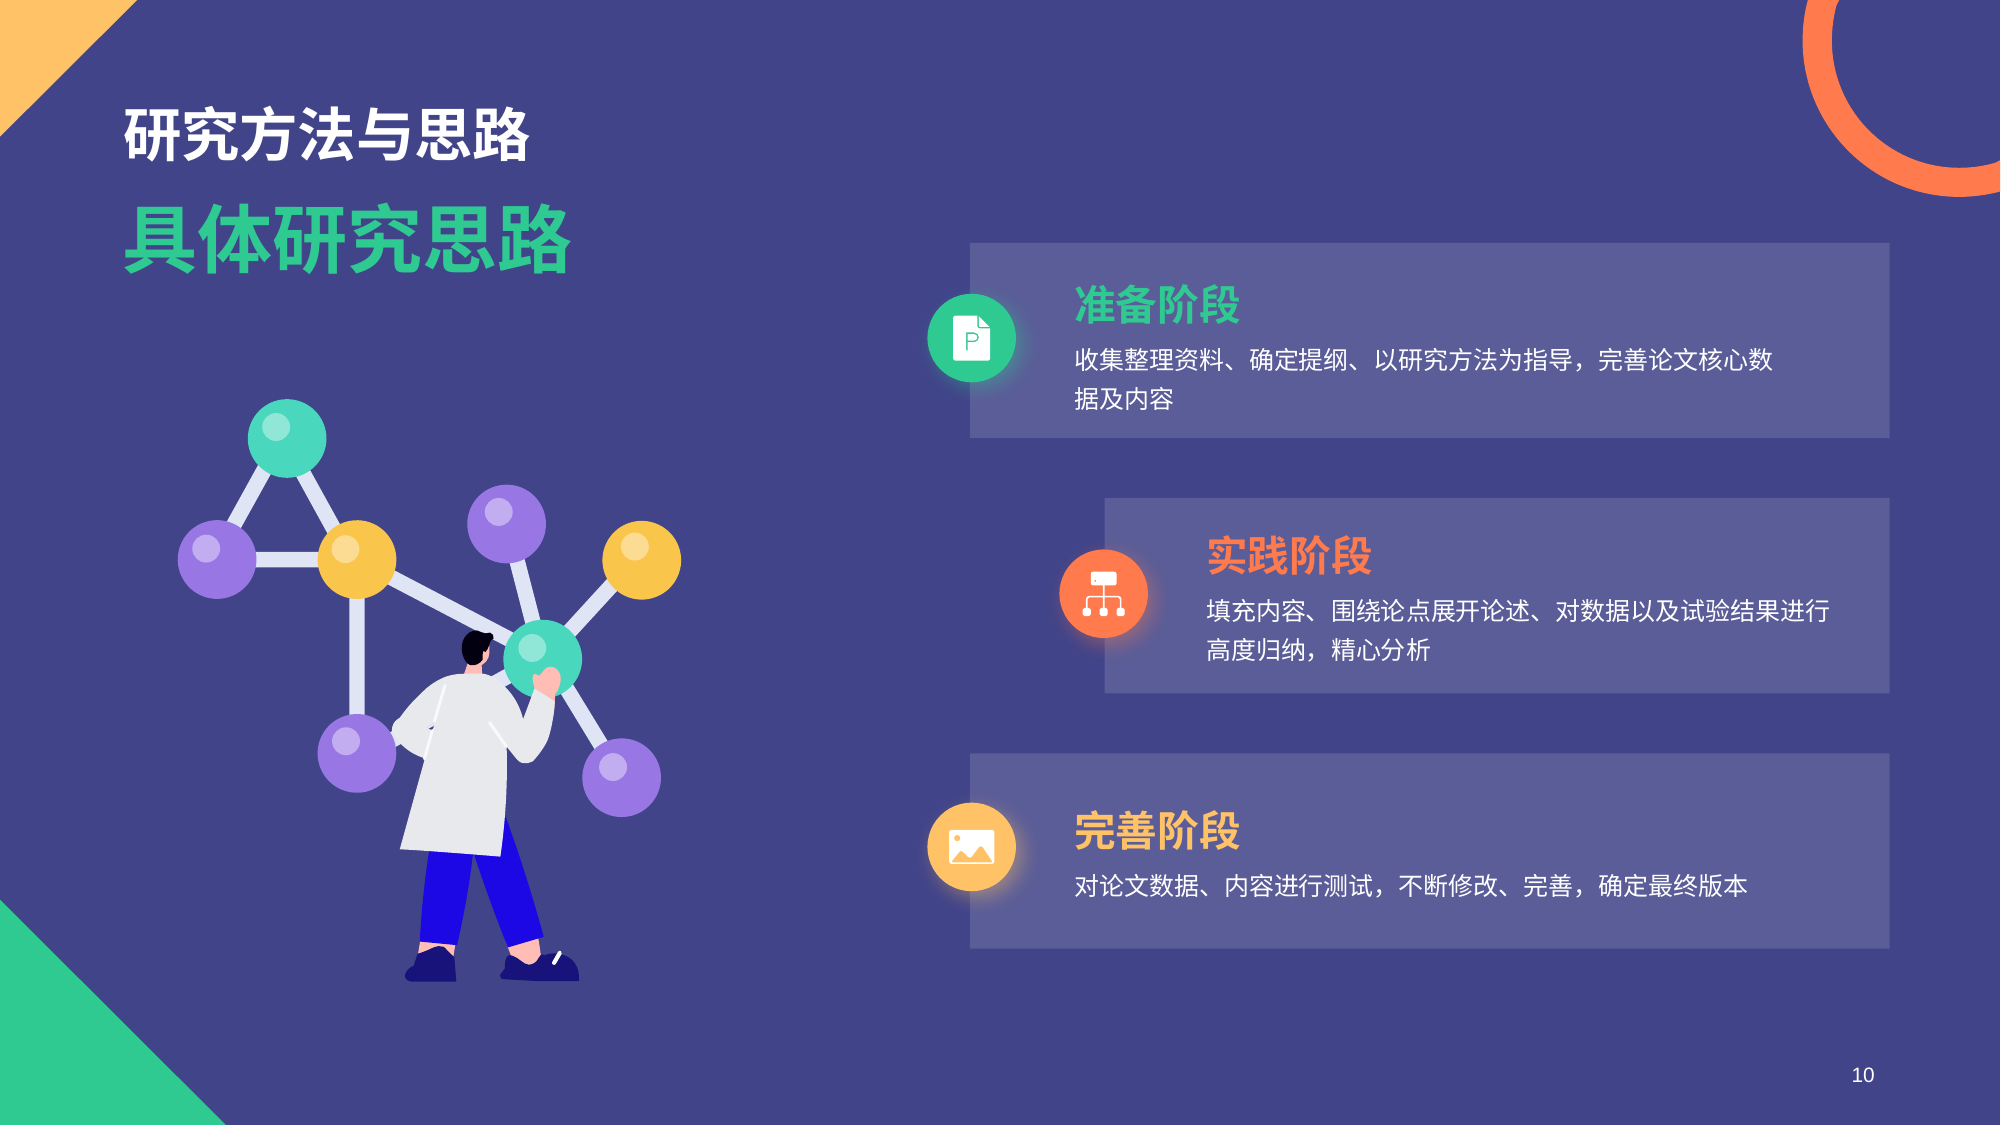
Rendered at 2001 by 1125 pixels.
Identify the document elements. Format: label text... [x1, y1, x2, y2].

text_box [108, 185, 1890, 982]
slide_number 10 [1452, 1056, 1890, 1092]
title 研究方法与思路 [108, 7, 1890, 177]
